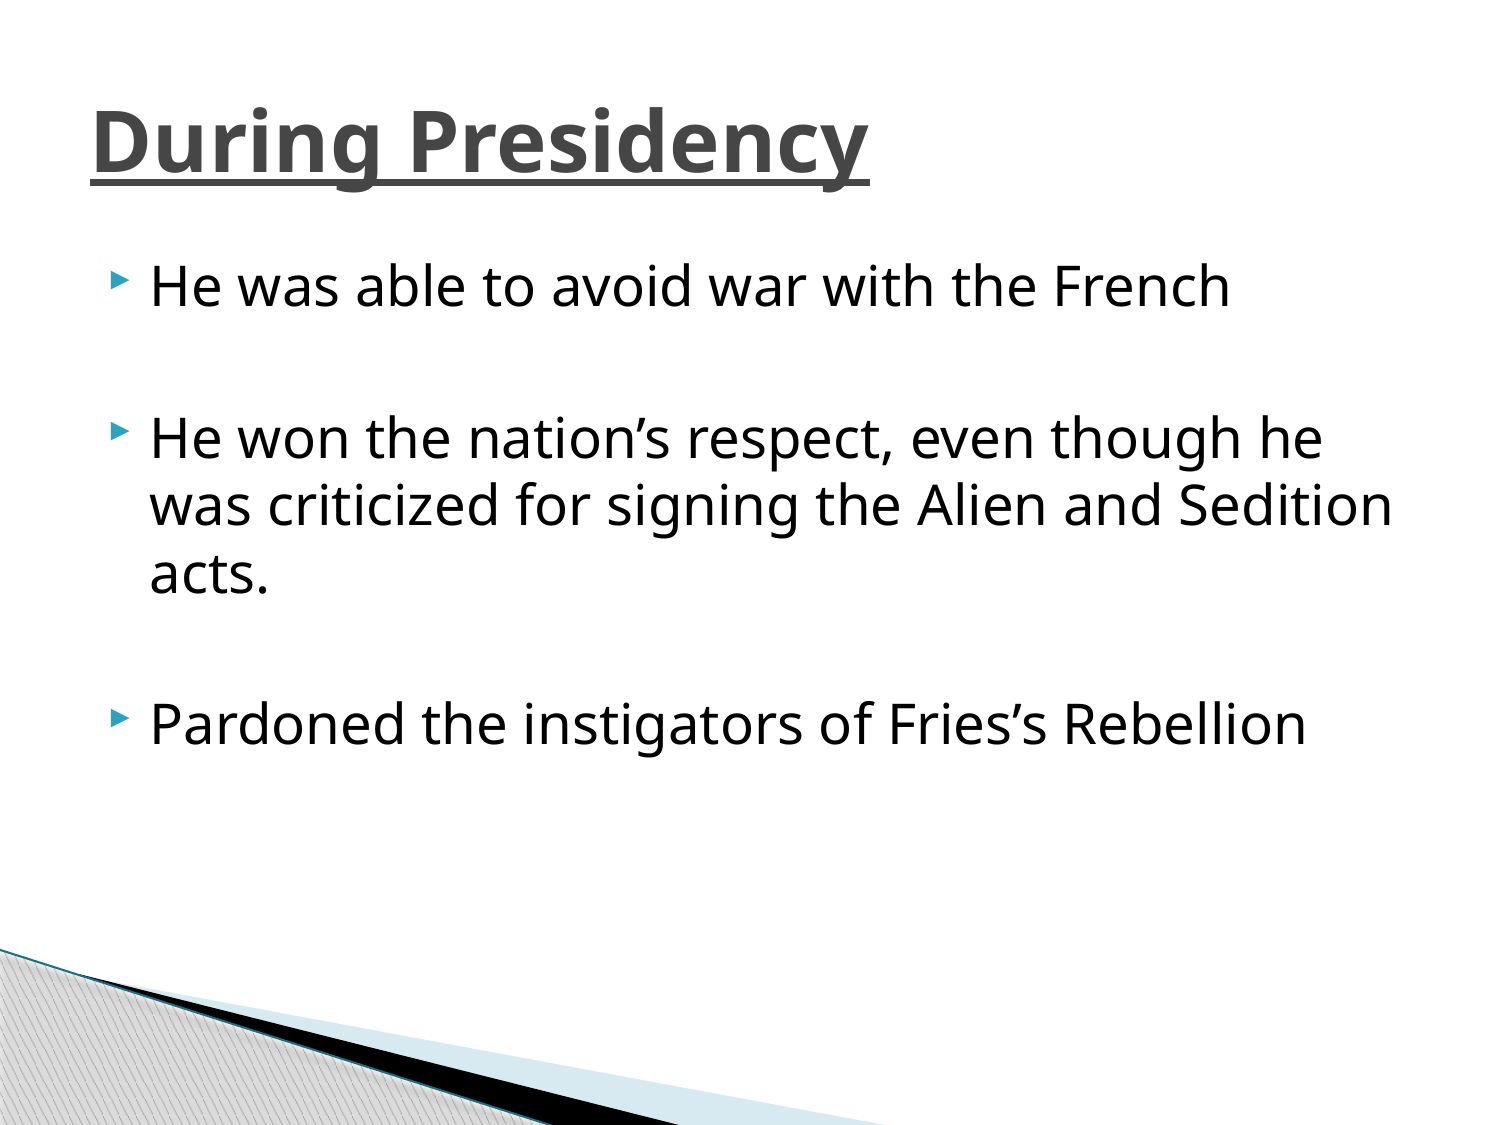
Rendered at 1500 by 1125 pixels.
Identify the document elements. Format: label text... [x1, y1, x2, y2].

list He was able to avoid war with the French He won the nation’s respect, even though he was criticized for signing the Alien and Sedition acts. Pardoned the instigators of Fries’s Rebellion [75, 243, 1425, 986]
title During Presidency [75, 45, 1425, 233]
